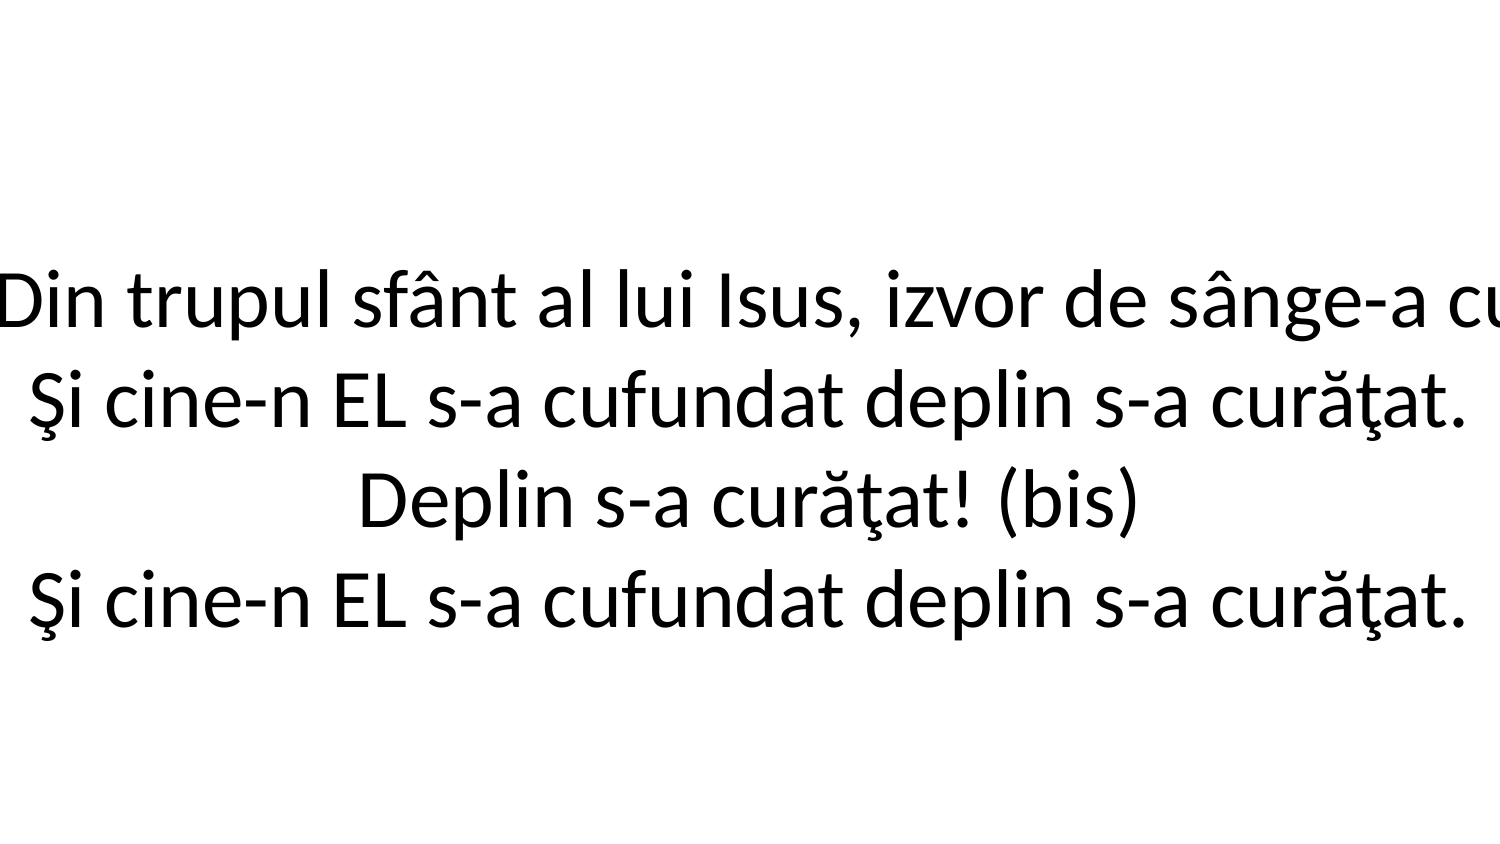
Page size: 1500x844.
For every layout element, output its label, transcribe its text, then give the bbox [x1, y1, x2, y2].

text_box 1. Din trupul sfânt al lui Isus, izvor de sânge-a curs Şi cine-n EL s-a cufundat deplin s-a curăţat. Deplin s-a curăţat! (bis) Şi cine-n EL s-a cufundat deplin s-a curăţat. [0, 192, 1500, 652]
